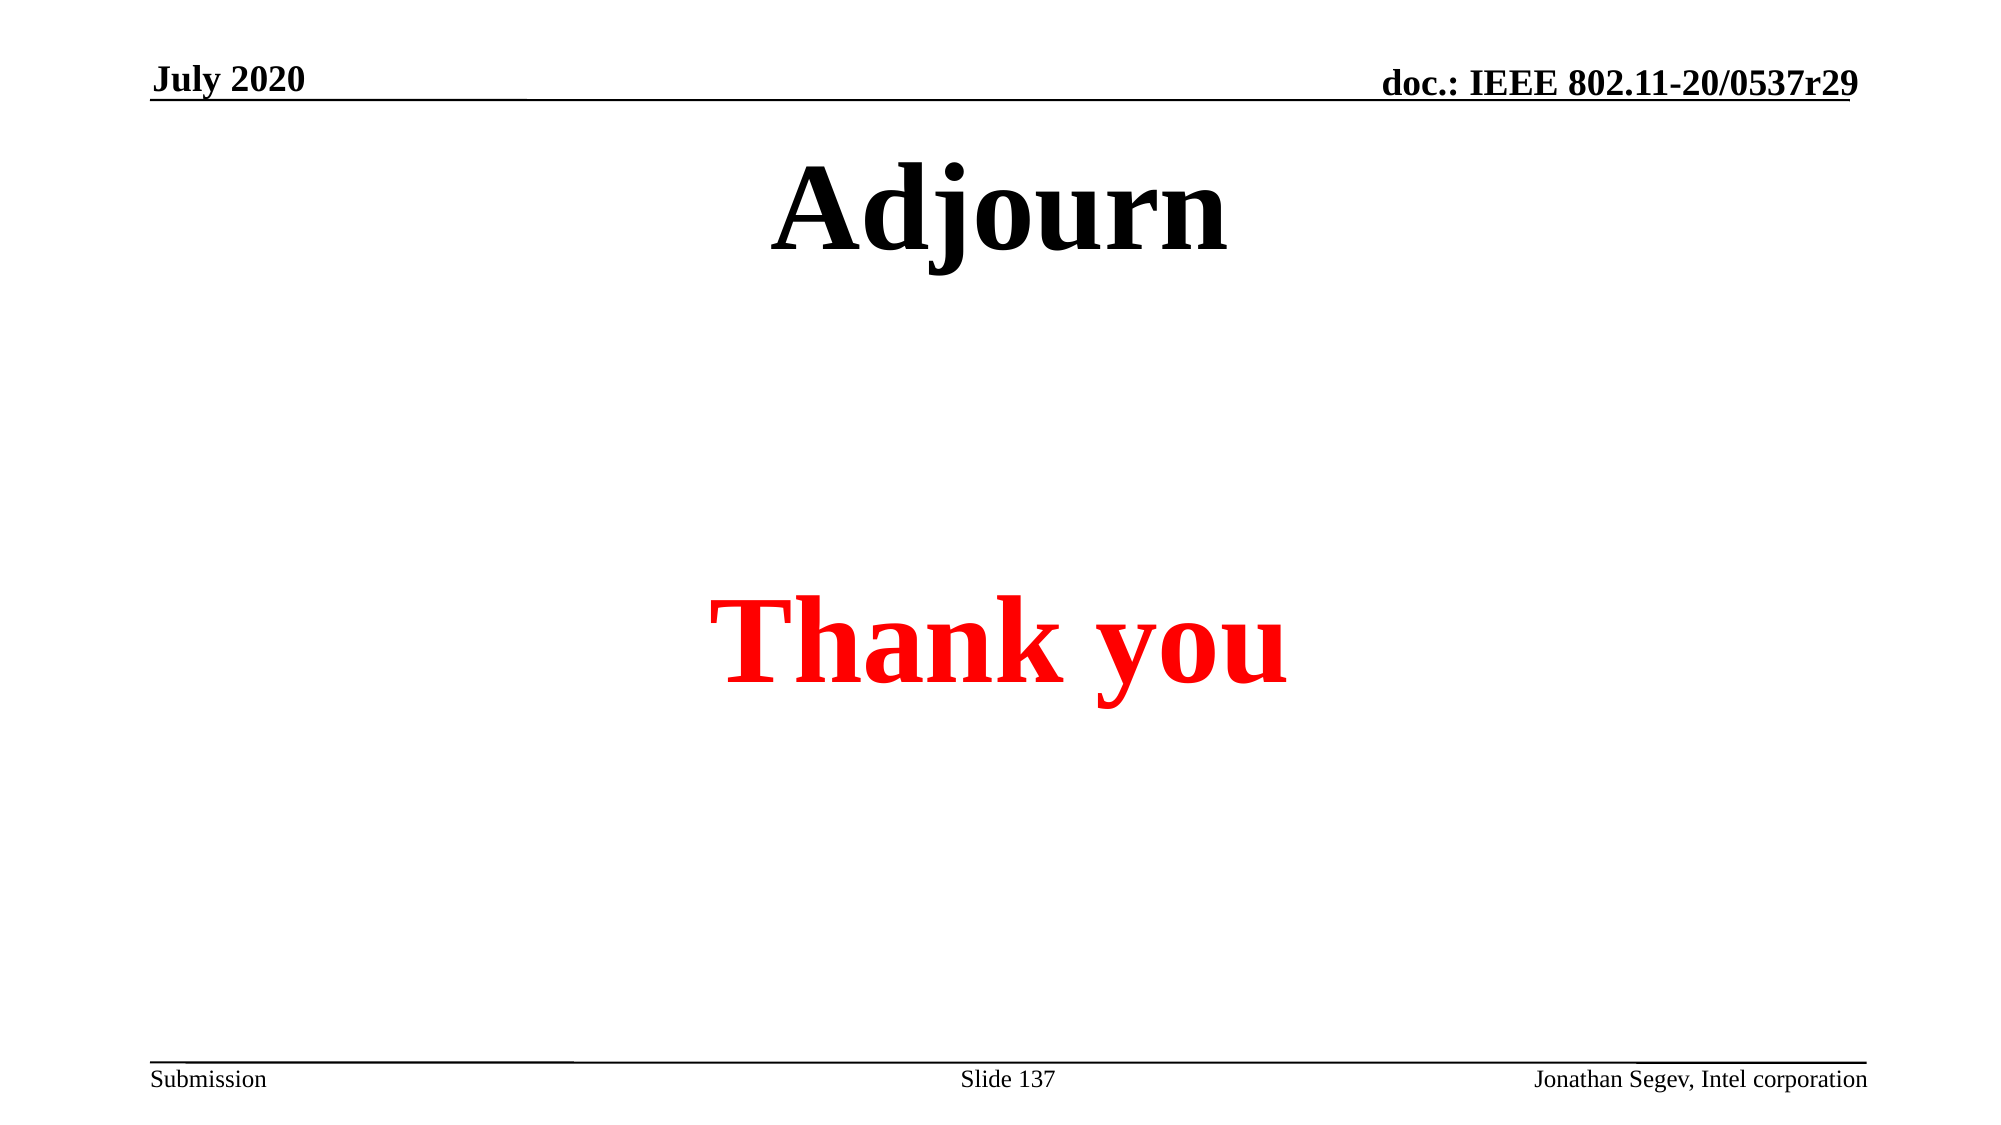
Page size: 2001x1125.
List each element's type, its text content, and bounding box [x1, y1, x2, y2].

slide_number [152, 54, 563, 100]
list Thank you [149, 324, 1850, 1000]
title Adjourn [149, 112, 1850, 288]
footer Jonathan Segev, Intel corporation [1171, 1061, 1869, 1093]
slide_number Slide 137 [950, 1061, 1067, 1123]
